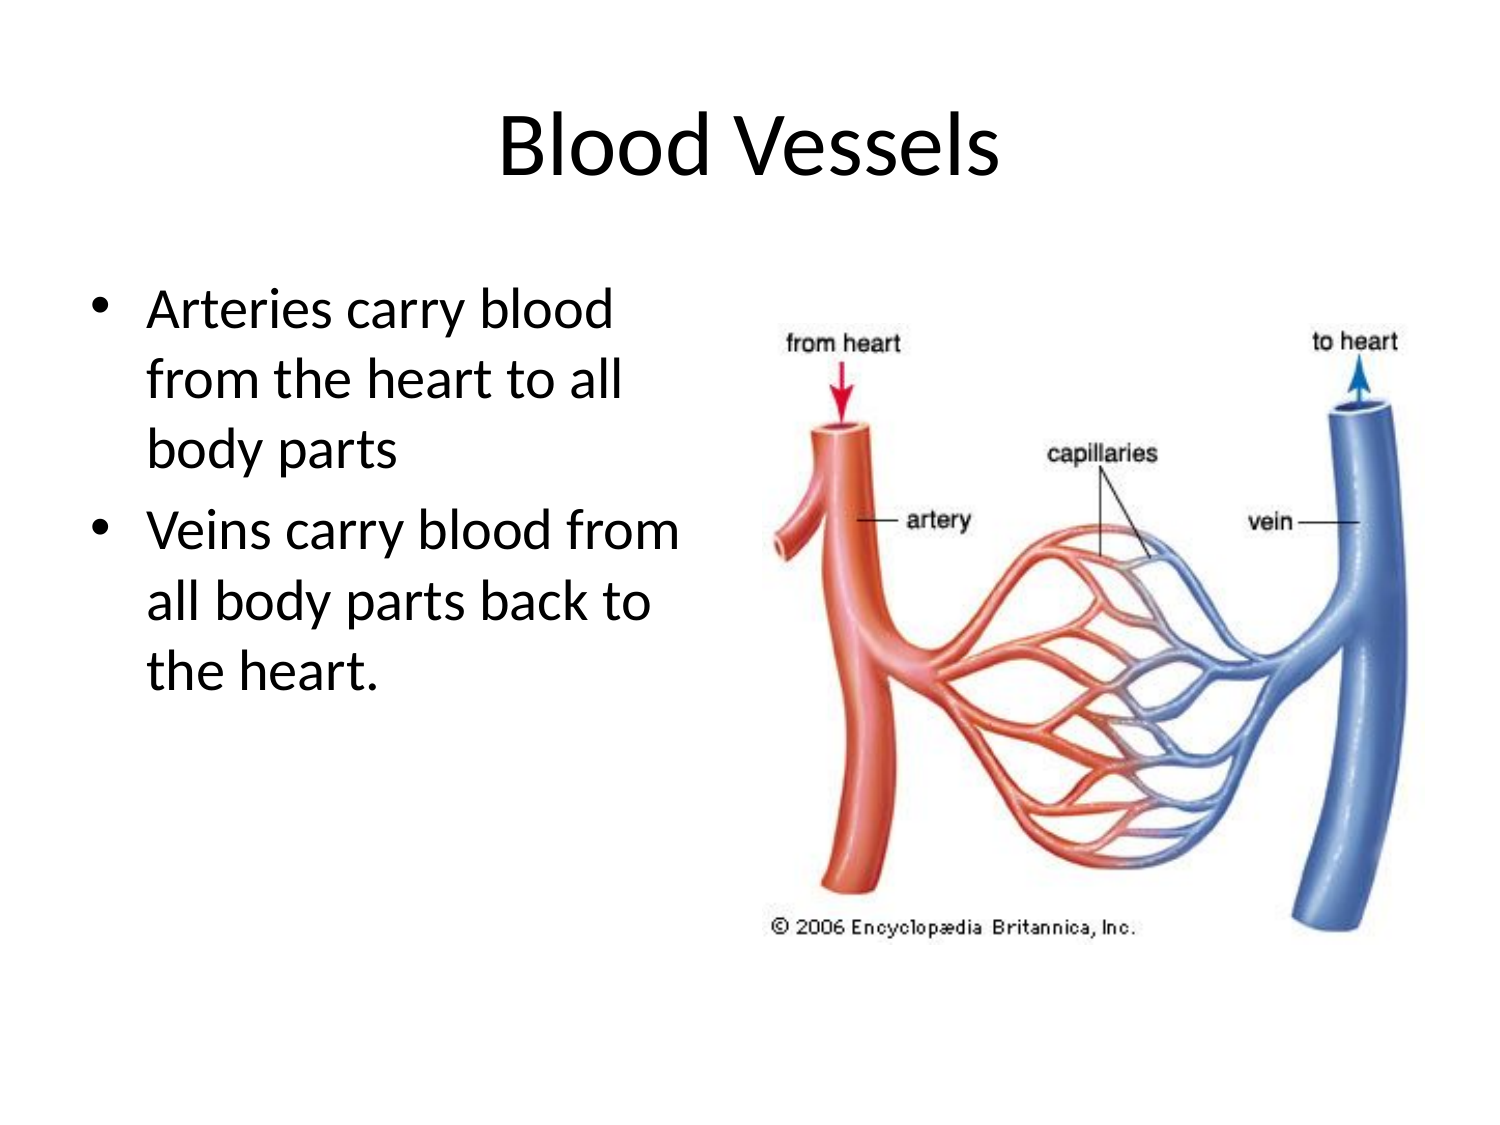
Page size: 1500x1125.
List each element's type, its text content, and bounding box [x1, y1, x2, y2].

title Blood Vessels [75, 45, 1425, 233]
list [762, 262, 1426, 1006]
list Arteries carry blood from the heart to all body parts Veins carry blood from all body parts back to the heart. [75, 262, 738, 1005]
